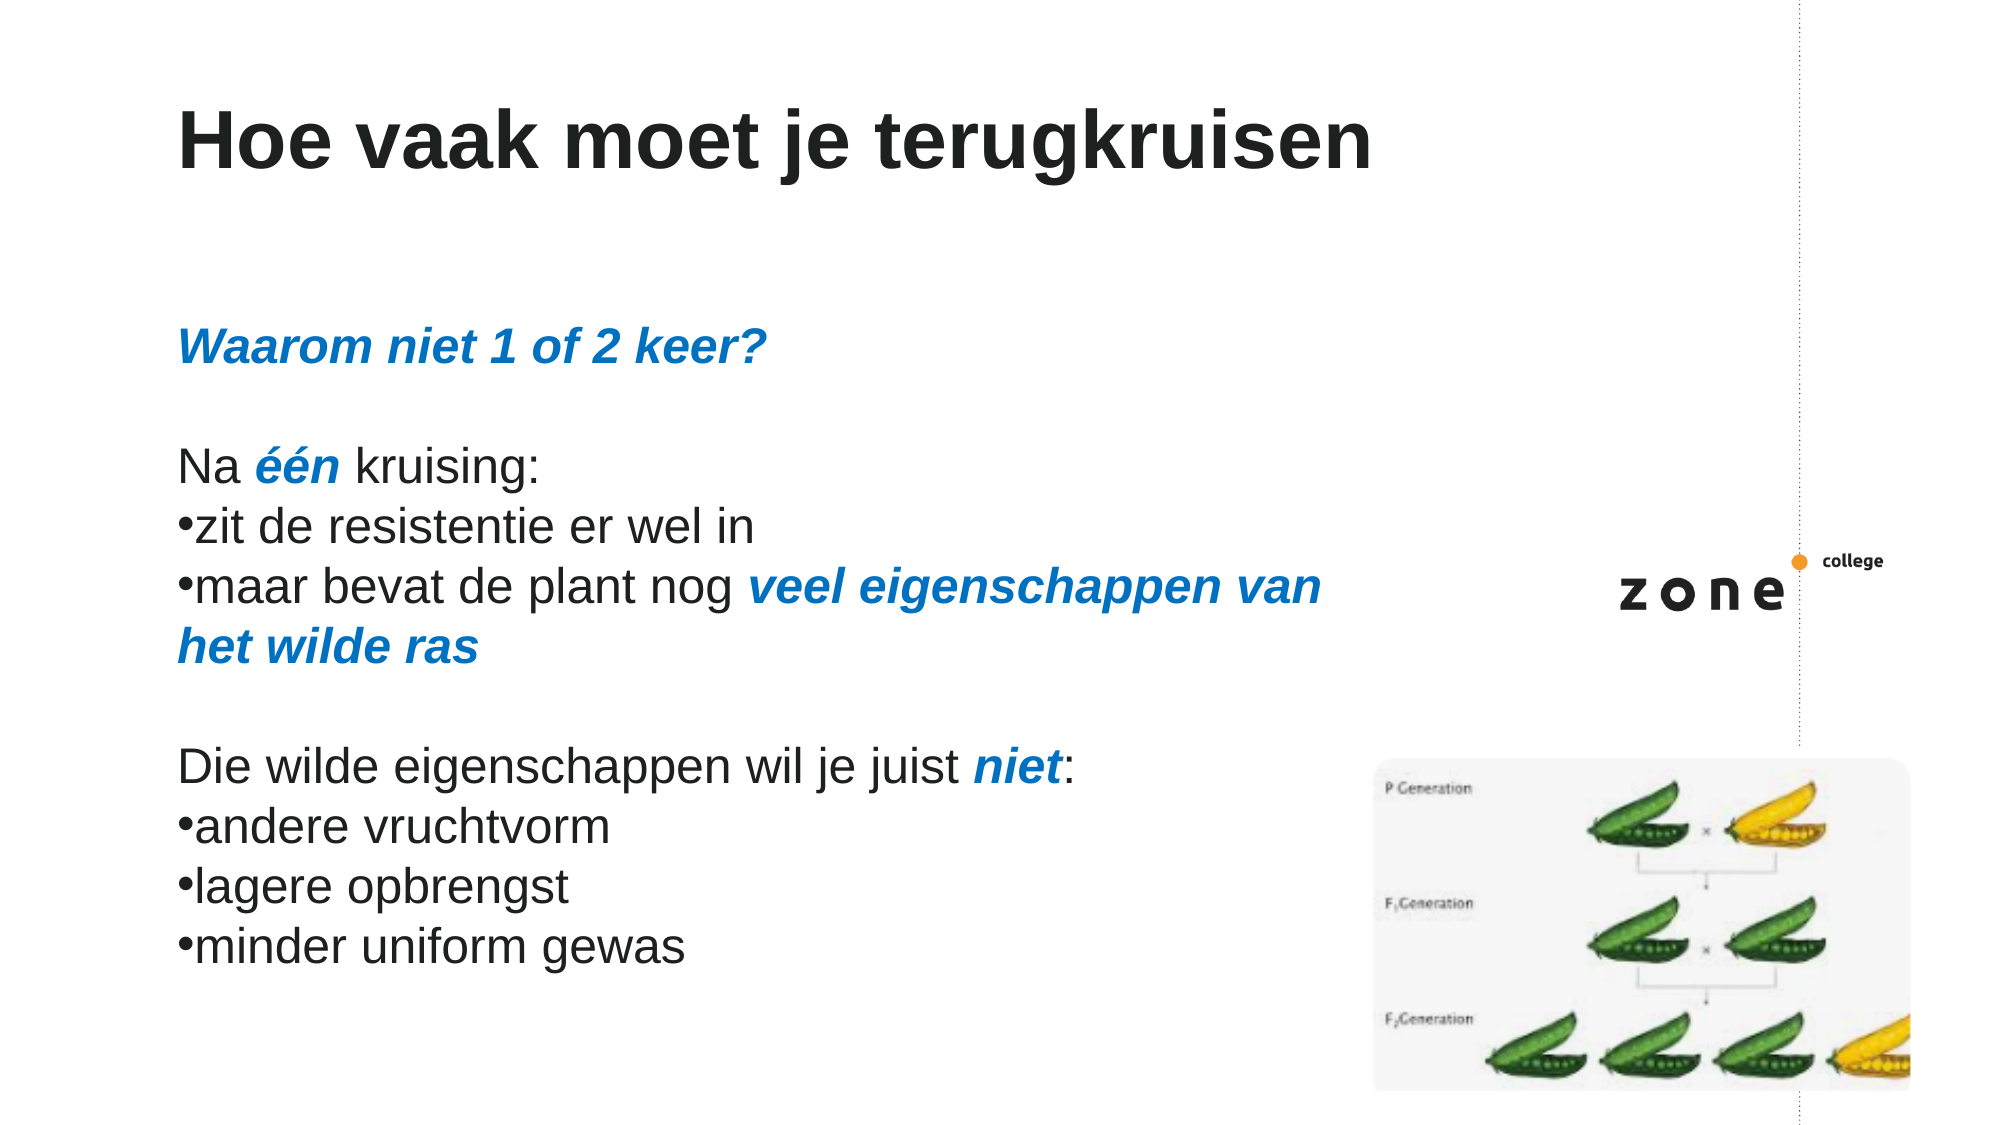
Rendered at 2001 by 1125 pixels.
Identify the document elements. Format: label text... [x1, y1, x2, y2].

picture [1359, 0, 2001, 1125]
title Hoe vaak moet je terugkruisen [177, 97, 1471, 261]
list Waarom niet 1 of 2 keer? Na één kruising: zit de resistentie er wel in maar bevat de plant nog veel eigenschappen van het wilde ras Die wilde eigenschappen wil je juist niet: andere vruchtvorm lagere opbrengst minder uniform gewas [177, 313, 1404, 1091]
